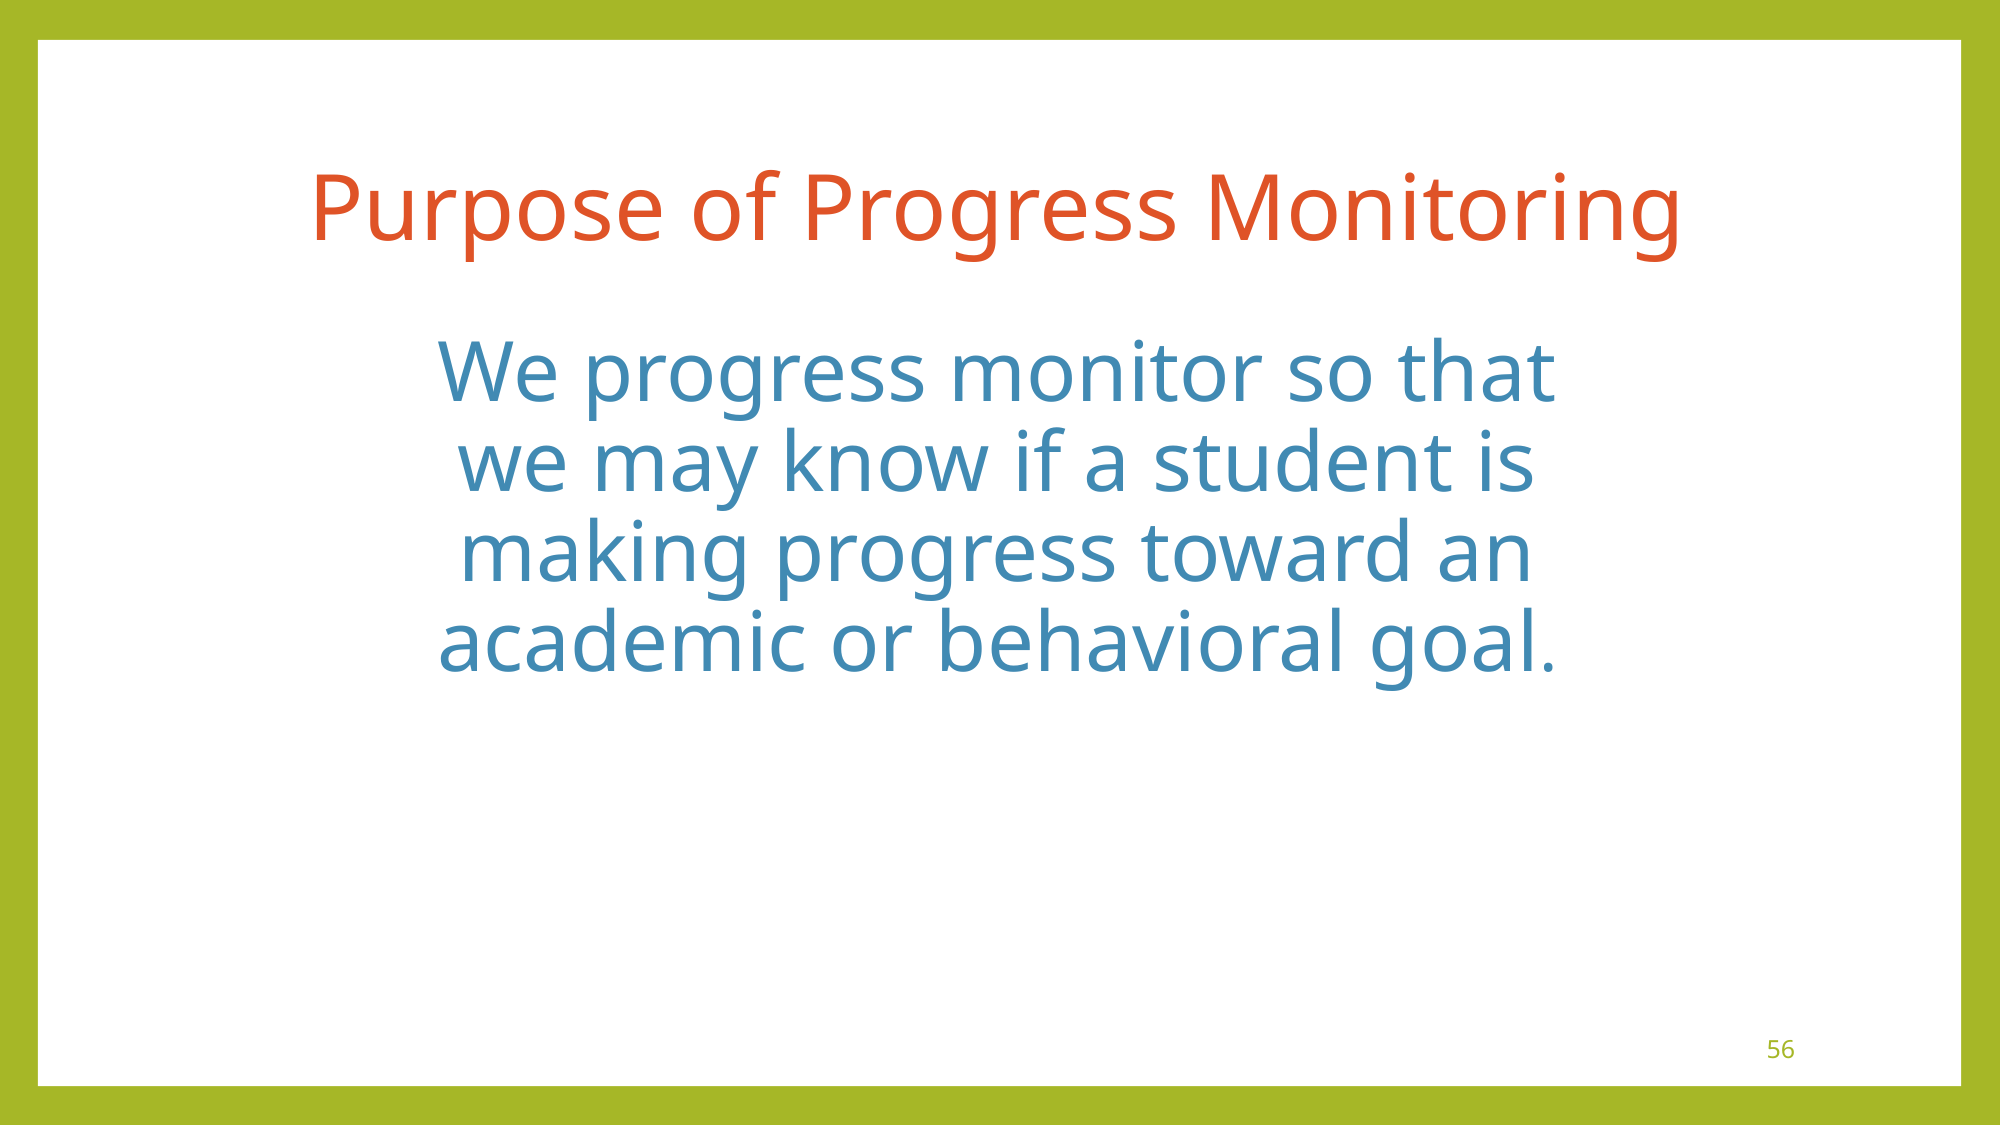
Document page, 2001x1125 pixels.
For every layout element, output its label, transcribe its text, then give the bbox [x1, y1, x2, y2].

slide_number 56 [1530, 1020, 1811, 1081]
title Purpose of Progress Monitoring [187, 99, 1808, 323]
list We progress monitor so that we may know if a student is making progress toward an academic or behavioral goal. [414, 322, 1581, 1035]
